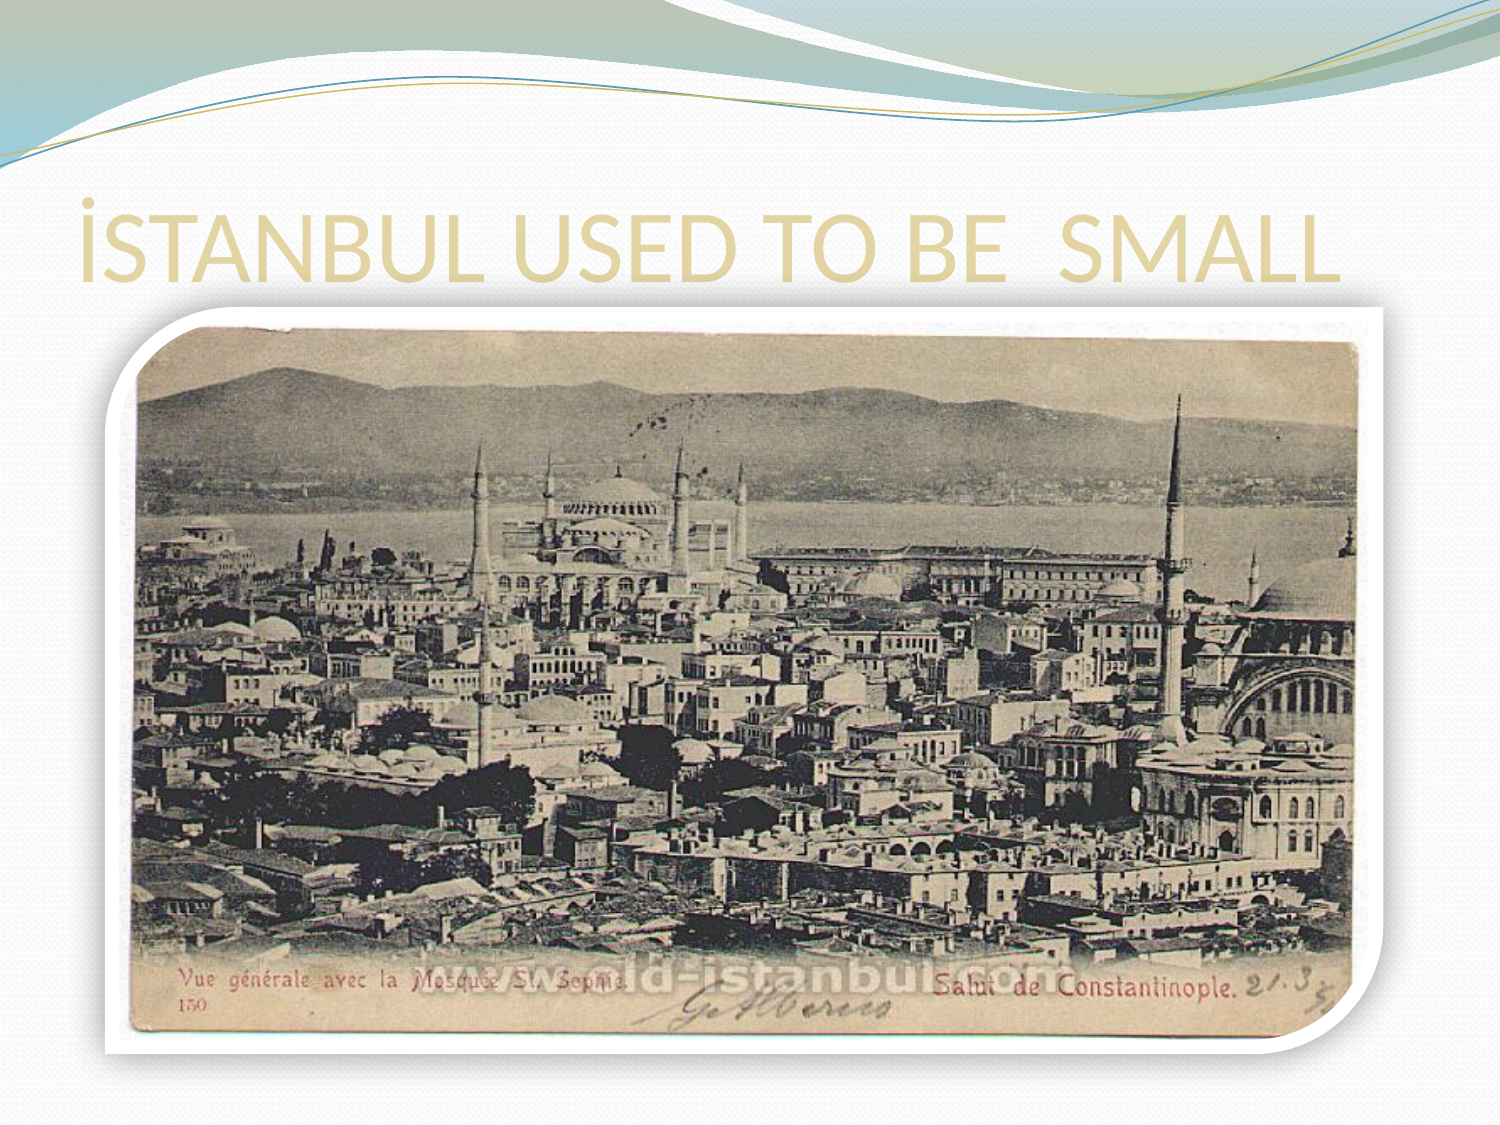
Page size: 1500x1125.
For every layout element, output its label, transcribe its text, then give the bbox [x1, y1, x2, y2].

picture [111, 314, 1377, 1048]
title İSTANBUL USED TO BE SMALL [75, 115, 1425, 303]
